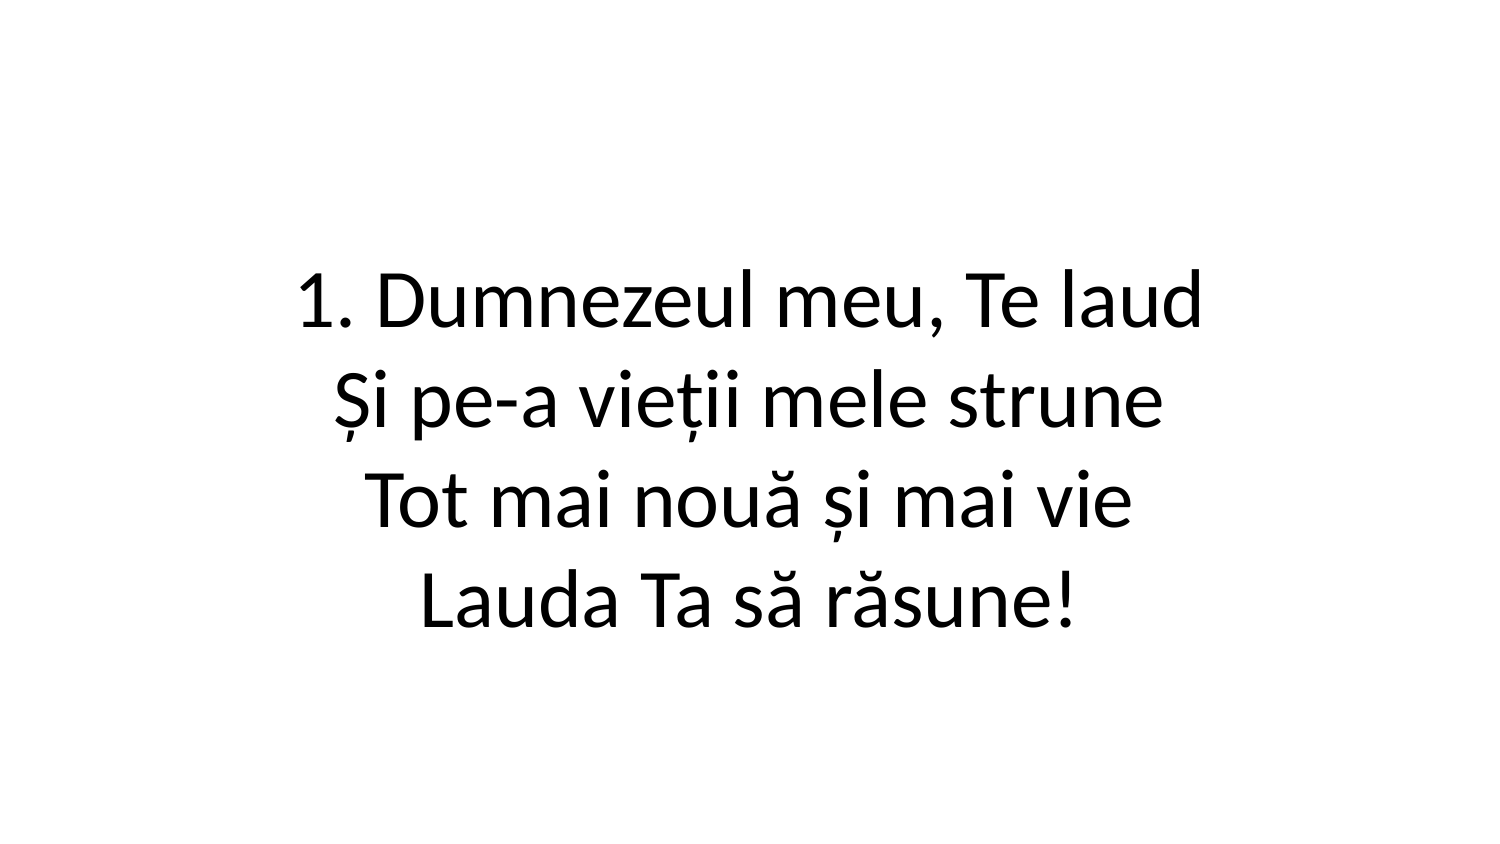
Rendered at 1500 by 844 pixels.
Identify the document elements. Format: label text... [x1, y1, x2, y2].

text_box 1. Dumnezeul meu, Te laud Și pe-a vieții mele strune Tot mai nouă și mai vie Lauda Ta să răsune! [278, 192, 1222, 652]
